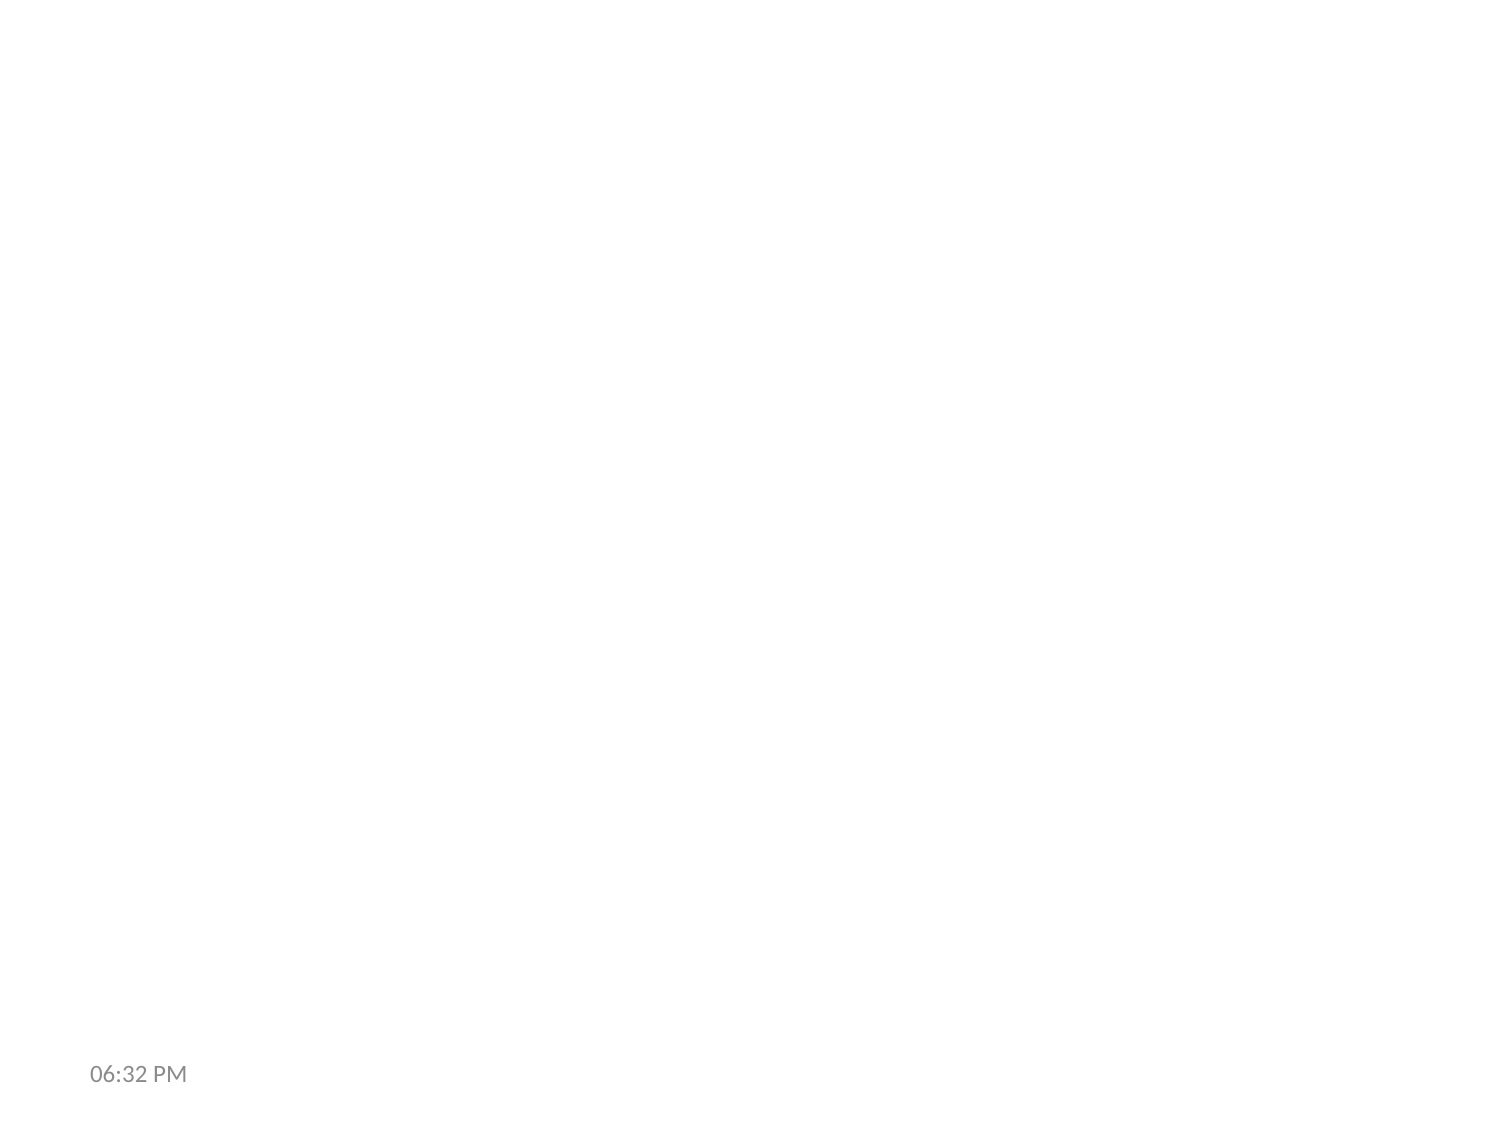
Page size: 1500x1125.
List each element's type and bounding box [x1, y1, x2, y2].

slide_number [75, 1042, 425, 1103]
